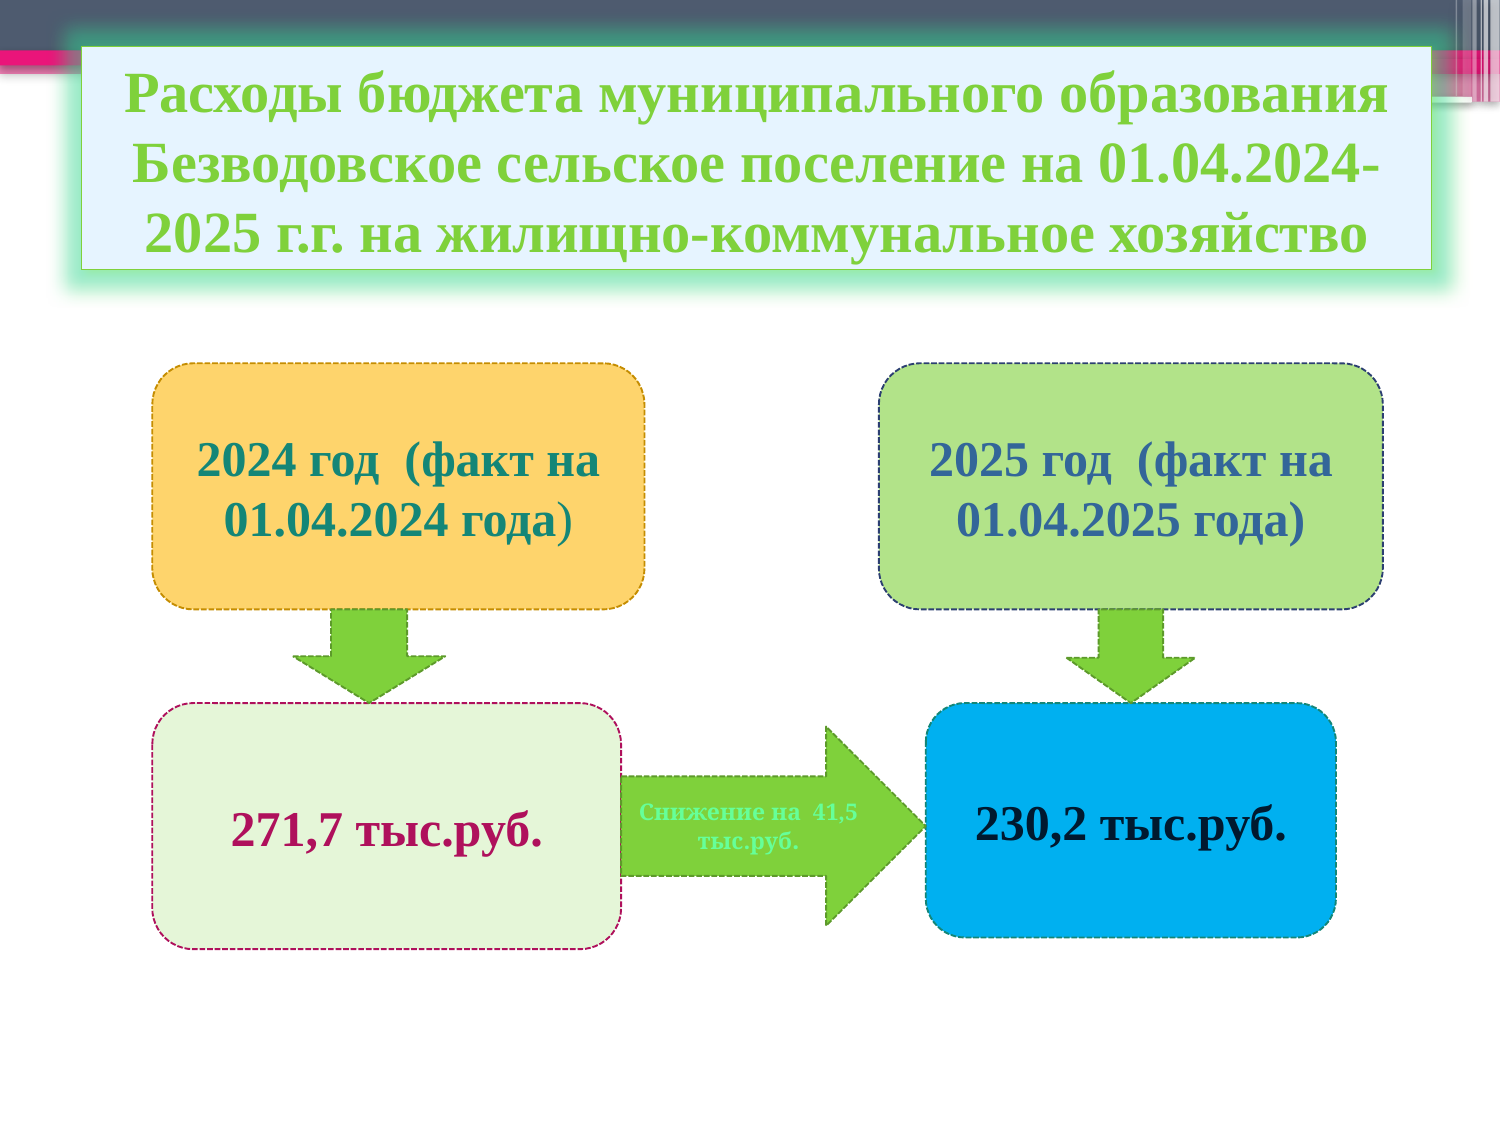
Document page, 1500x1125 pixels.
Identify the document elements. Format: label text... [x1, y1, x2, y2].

text_box [292, 608, 447, 704]
text_box Расходы бюджета муниципального образования Безводовское сельское поселение на 01.04.2024-2025 г.г. на жилищно-коммунальное хозяйство [81, 46, 1432, 270]
text_box Снижение на 41,5 тыс.руб. [620, 725, 927, 926]
text_box 271,7 тыс.руб. [151, 702, 623, 951]
text_box 2024 год (факт на 01.04.2024 года) [151, 362, 646, 611]
text_box 2025 год (факт на 01.04.2025 года) [877, 362, 1384, 611]
text_box [1065, 608, 1196, 704]
text_box 230,2 тыс.руб. [924, 702, 1337, 939]
